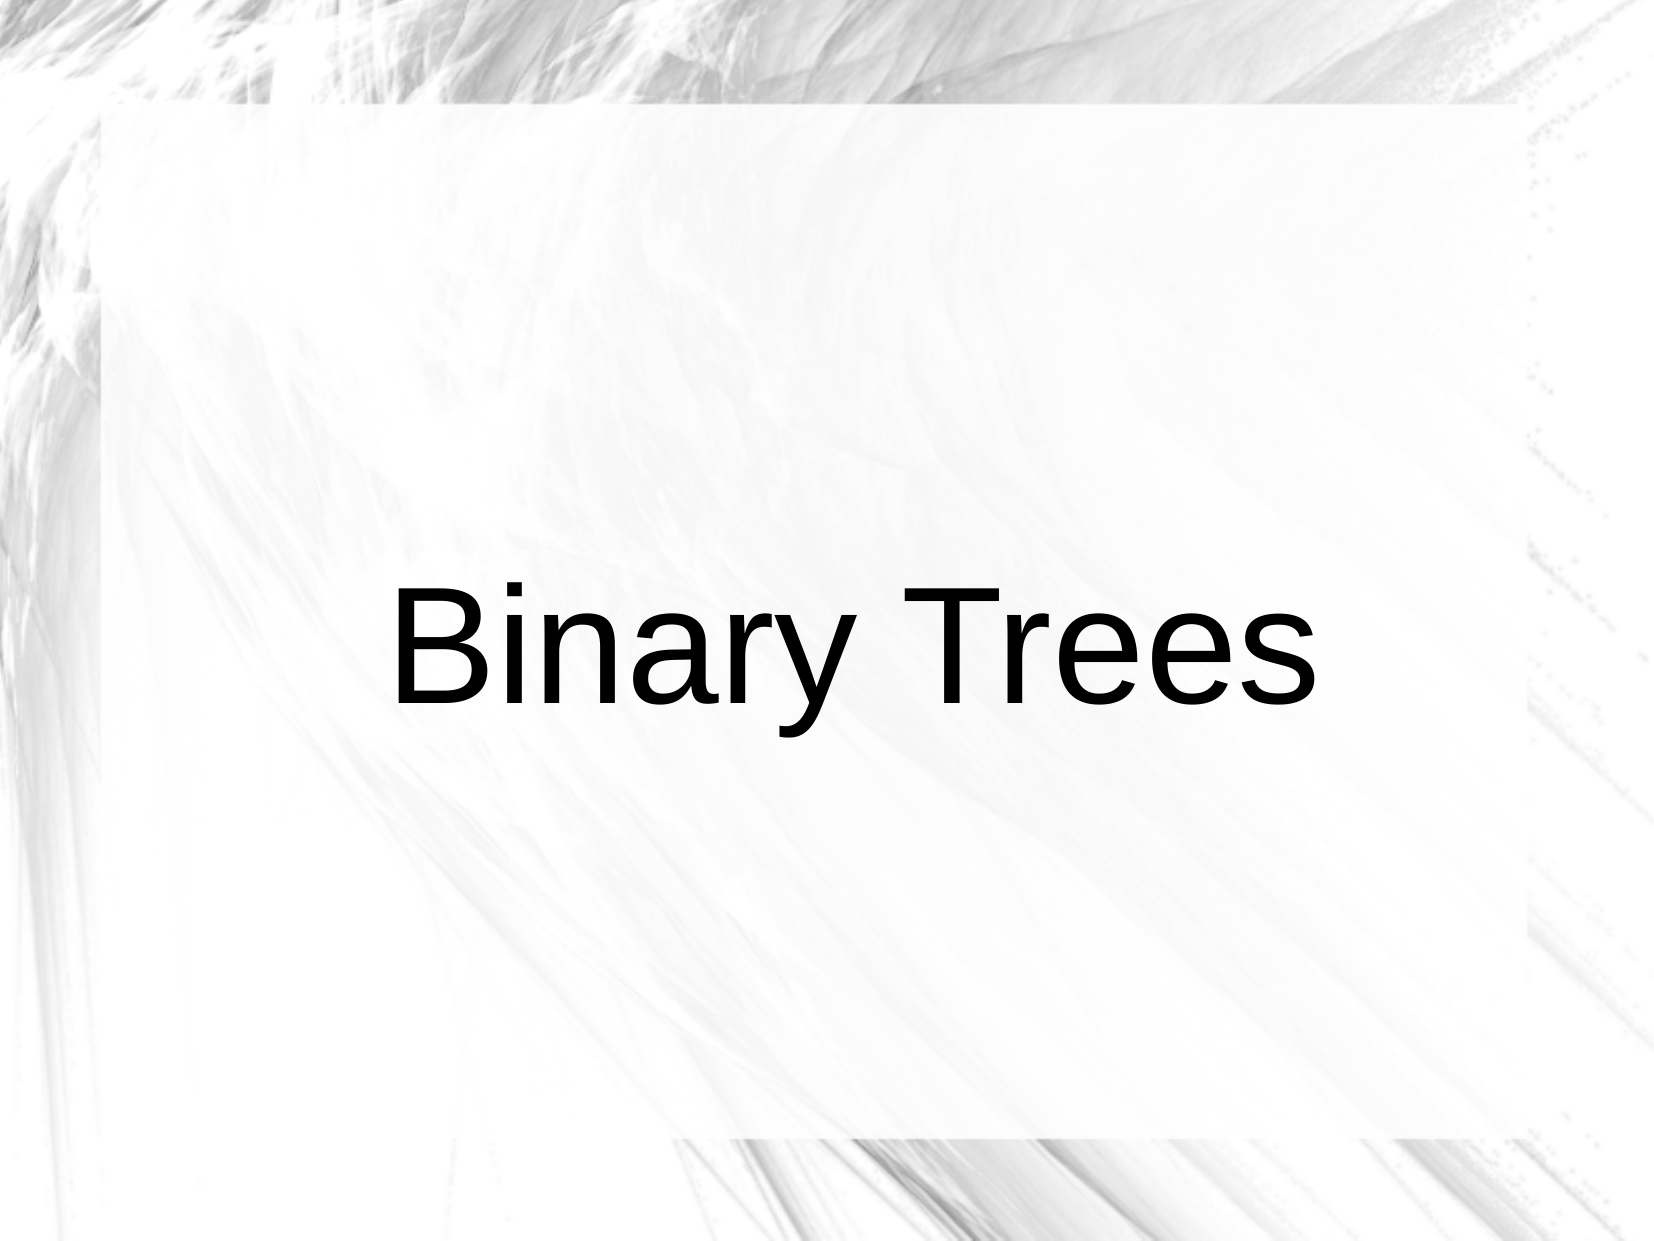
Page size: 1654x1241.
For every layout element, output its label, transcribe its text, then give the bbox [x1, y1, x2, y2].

list Binary Trees [118, 319, 1571, 1109]
picture [0, 0, 1654, 1241]
